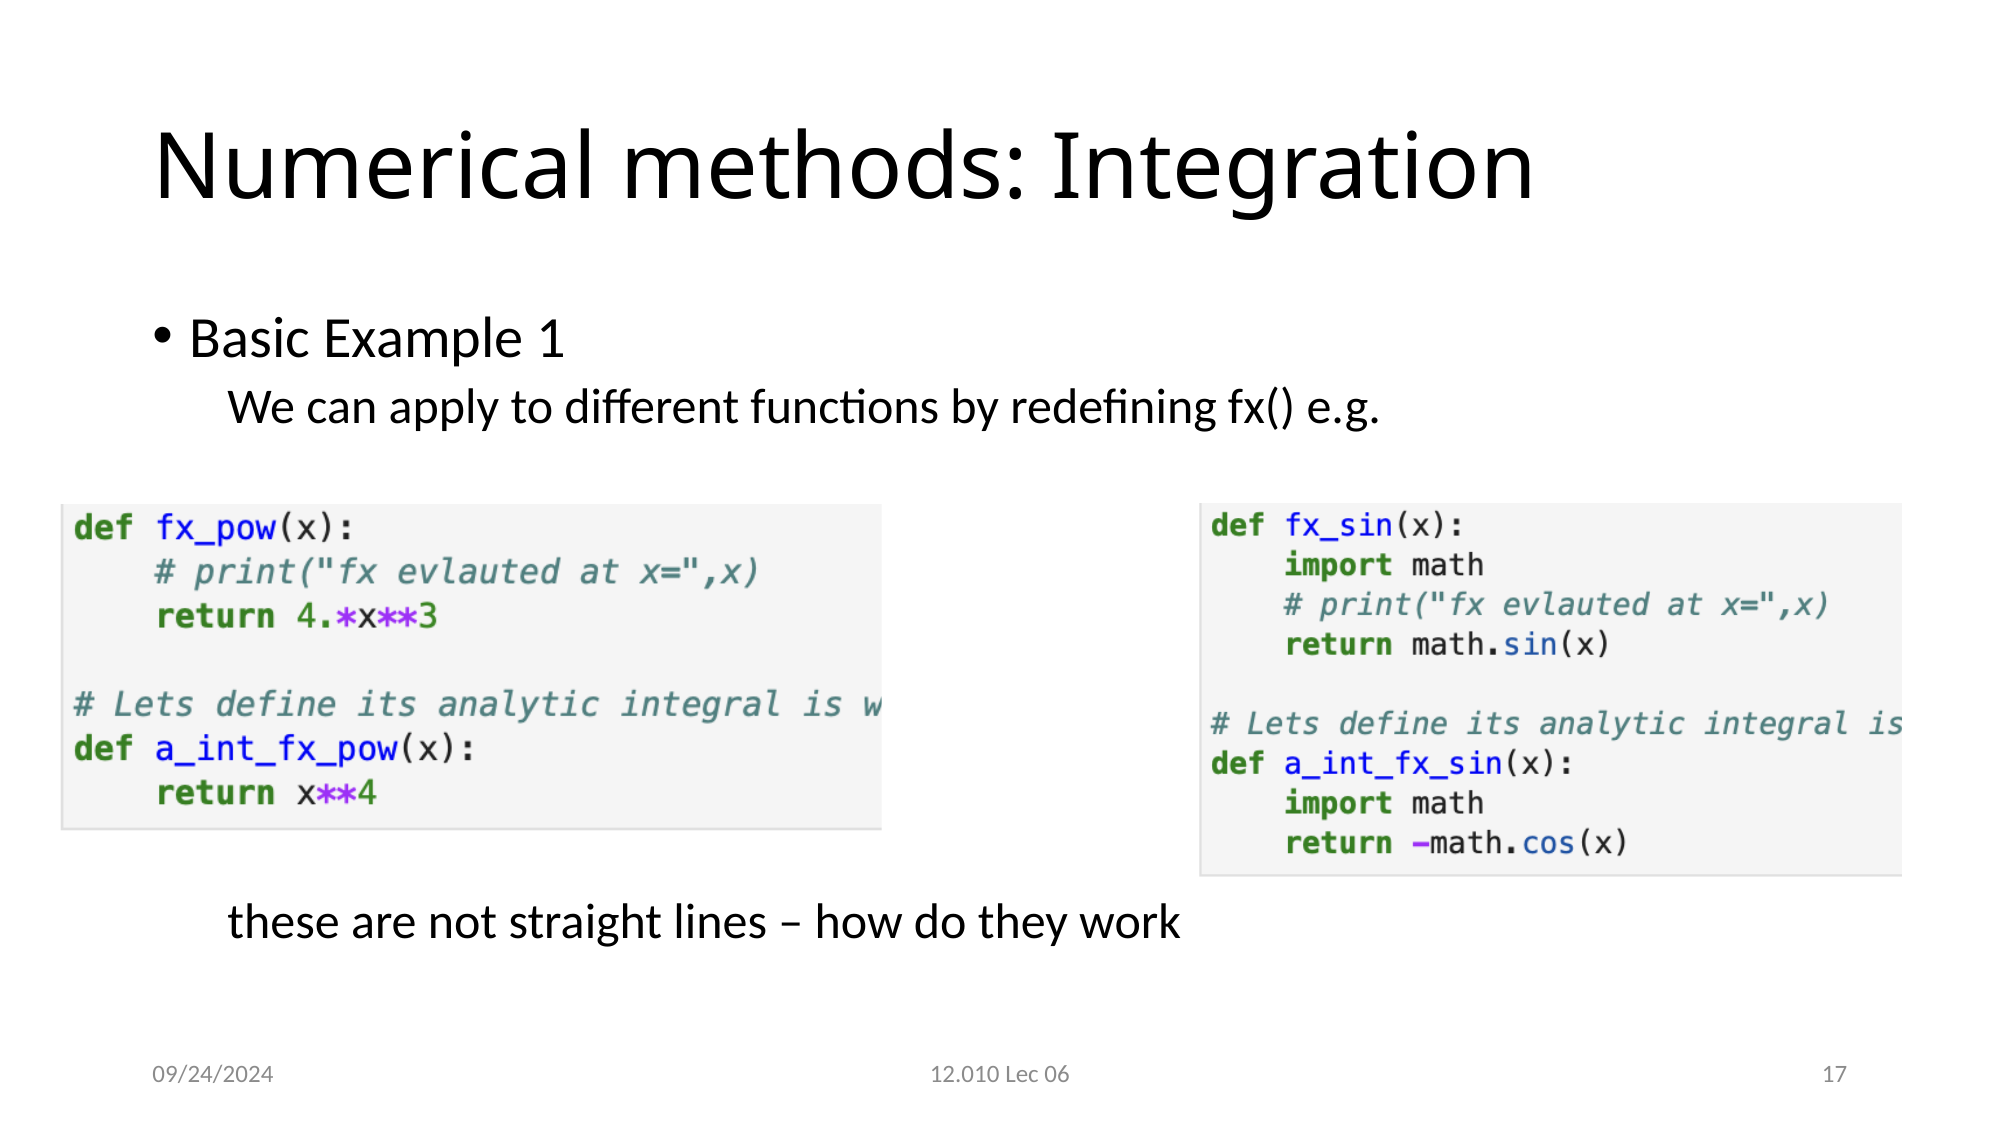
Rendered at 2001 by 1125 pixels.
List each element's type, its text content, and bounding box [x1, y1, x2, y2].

picture [1183, 503, 1902, 886]
slide_number 17 [1412, 1042, 1863, 1103]
footer 12.010 Lec 06 [662, 1042, 1338, 1103]
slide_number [137, 1042, 588, 1103]
picture [48, 503, 882, 846]
list Basic Example 1 We can apply to different functions by redefining fx() e.g. these are not straight lines – how do they work [137, 299, 1863, 1014]
title Numerical methods: Integration [137, 59, 1863, 278]
